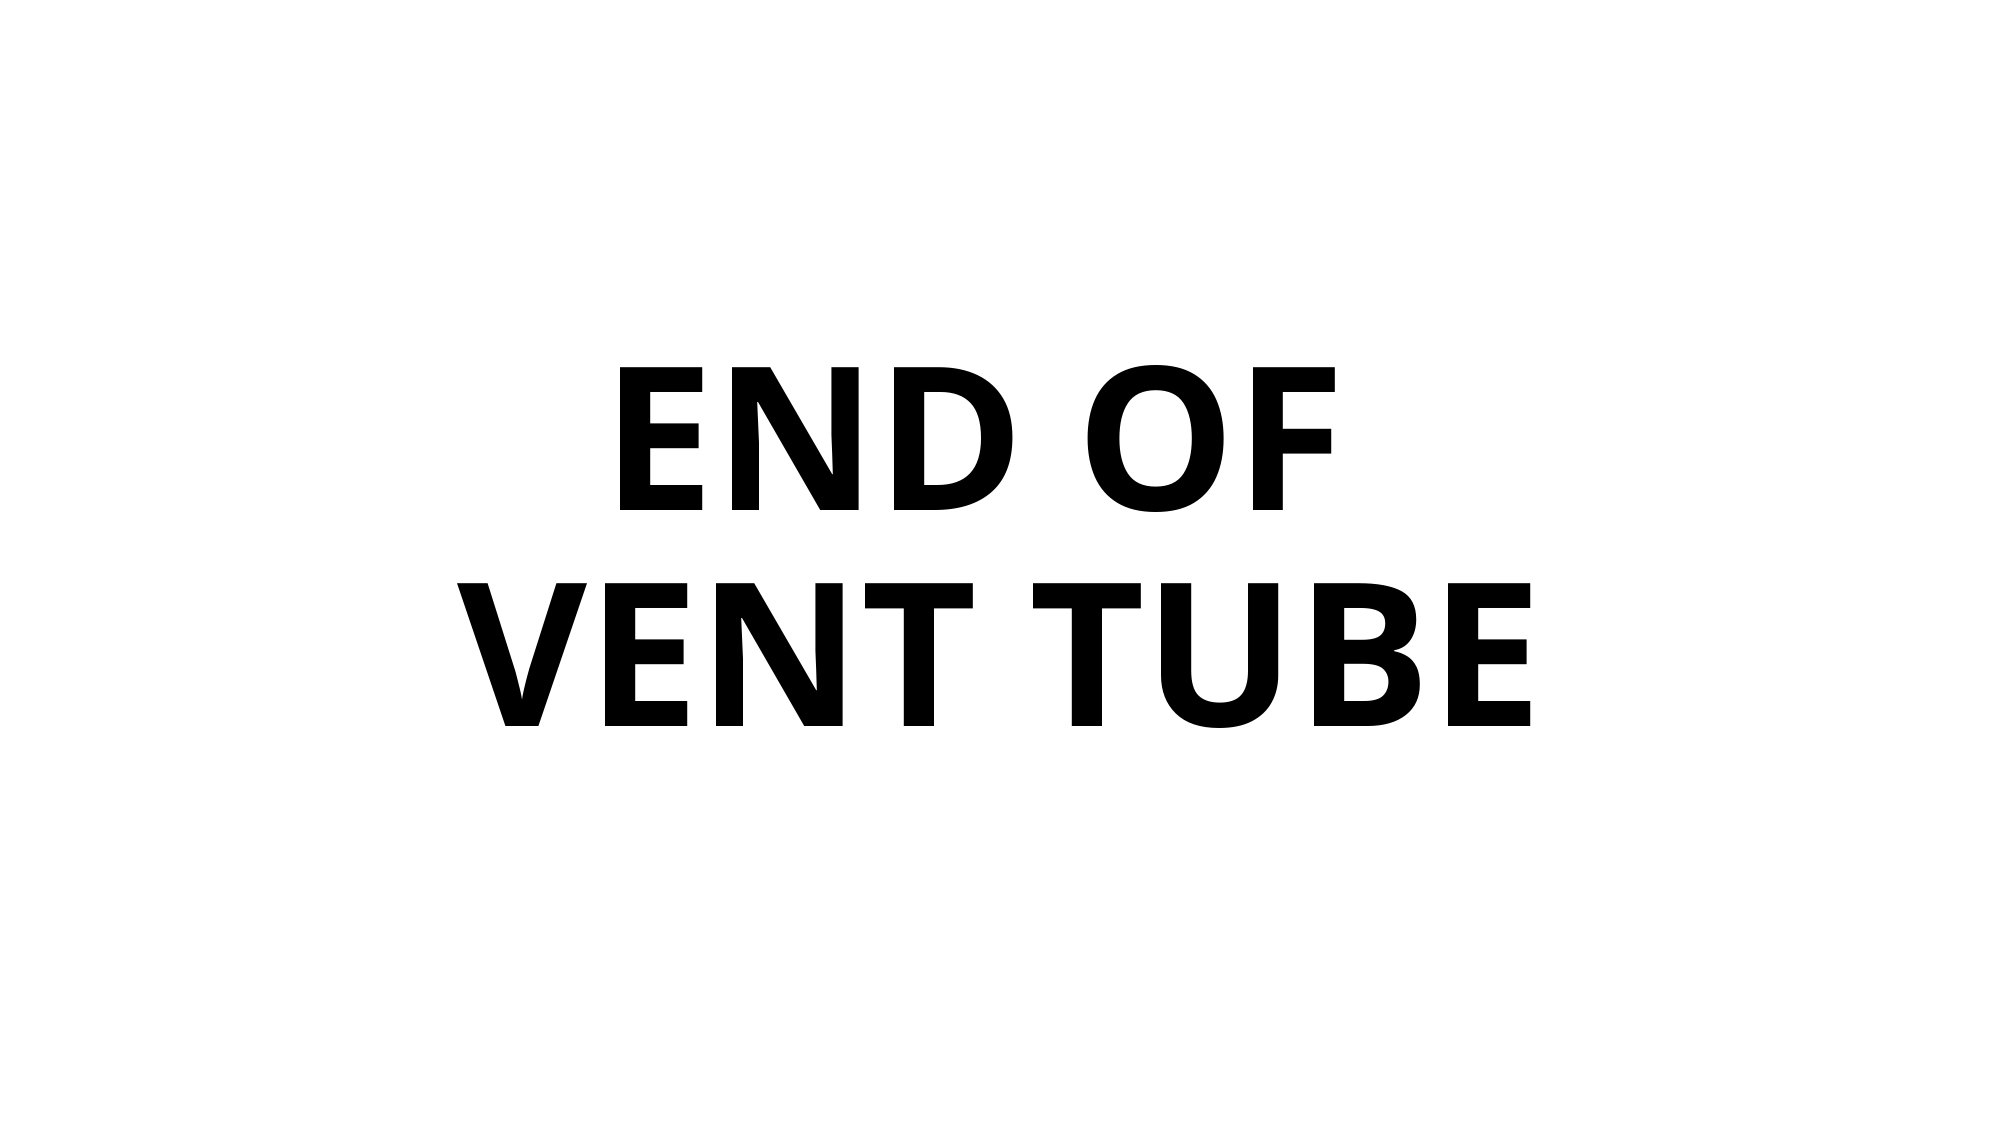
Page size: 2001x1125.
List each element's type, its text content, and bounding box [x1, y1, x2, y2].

title END OF VENT TUBE [137, 59, 1863, 1049]
